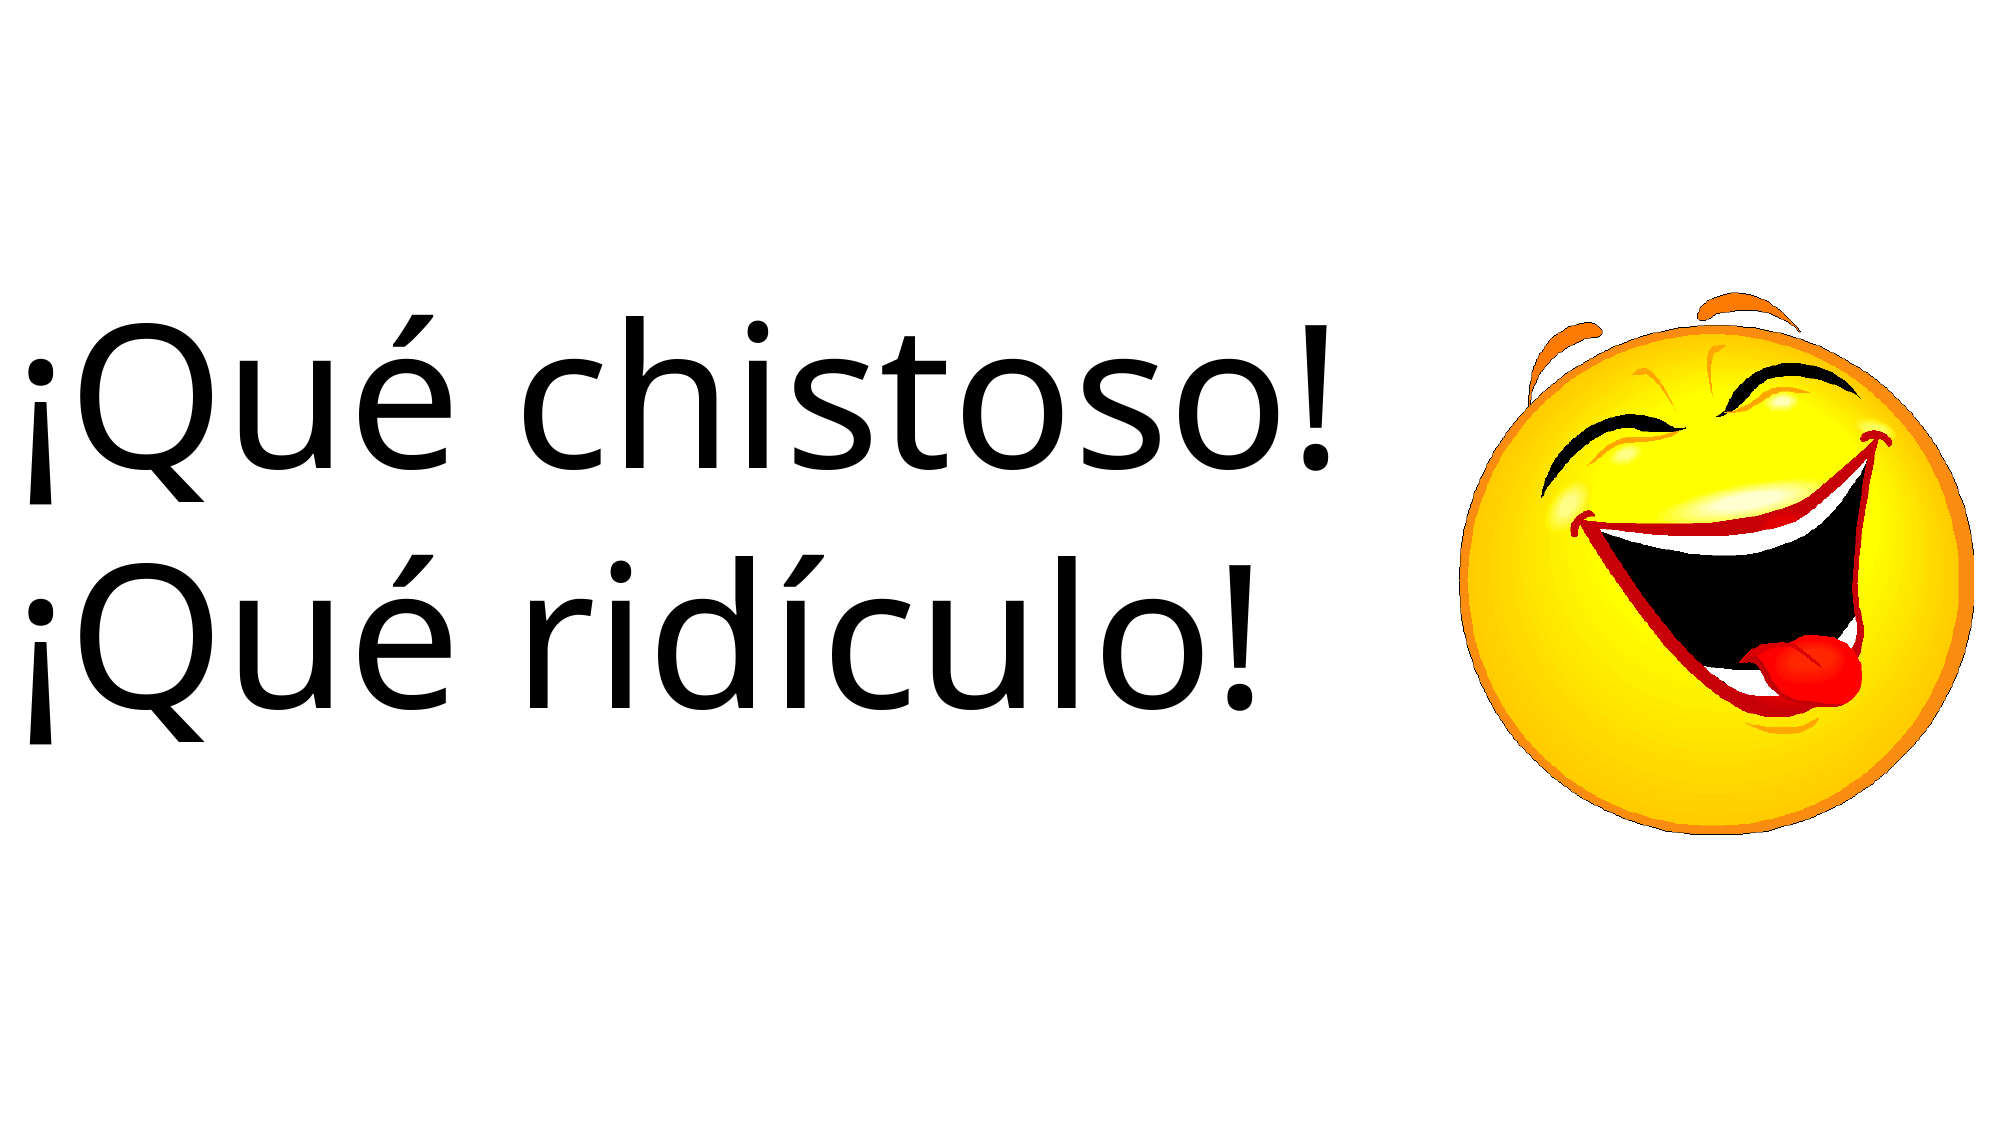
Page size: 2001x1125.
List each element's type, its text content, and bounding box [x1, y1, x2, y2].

text_box ¡Qué chistoso! ¡Qué ridículo! [0, 260, 1441, 756]
picture [1441, 260, 1991, 852]
